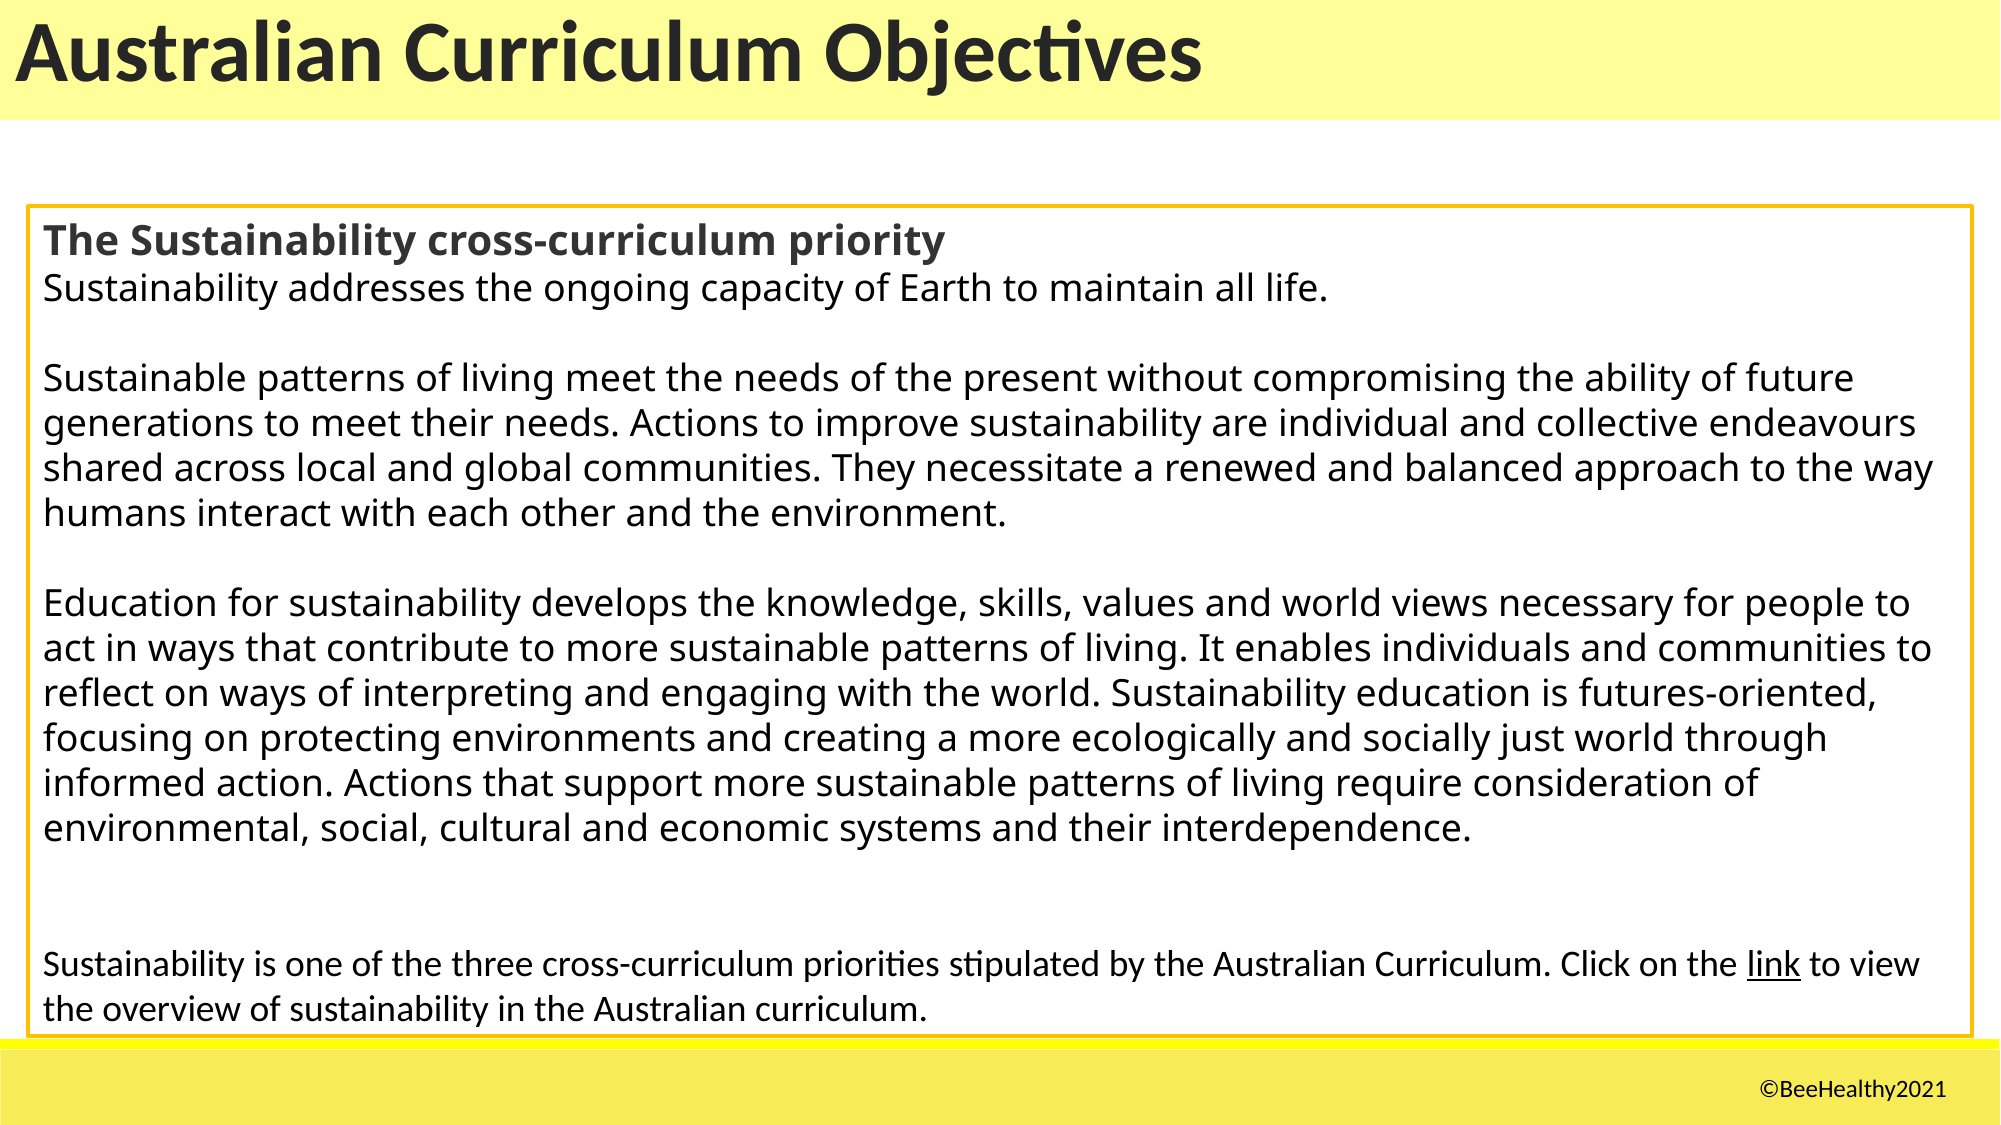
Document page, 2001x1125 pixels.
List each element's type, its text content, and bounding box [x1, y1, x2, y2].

text_box The Sustainability cross-curriculum priority Sustainability addresses the ongoing capacity of Earth to maintain all life. Sustainable patterns of living meet the needs of the present without compromising the ability of future generations to meet their needs. Actions to improve sustainability are individual and collective endeavours shared across local and global communities. They necessitate a renewed and balanced approach to the way humans interact with each other and the environment. Education for sustainability develops the knowledge, skills, values and world views necessary for people to act in ways that contribute to more sustainable patterns of living. It enables individuals and communities to reflect on ways of interpreting and engaging with the world. Sustainability education is futures-oriented, focusing on protecting environments and creating a more ecologically and socially just world through informed action. Actions that support more sustainable patterns of living require consideration of environmental, social, cultural and economic systems and their interdependence. Sustainability is one of the three cross-curriculum priorities stipulated by the Australian Curriculum. Click on the link to view the overview of sustainability in the Australian curriculum. [28, 206, 1972, 1037]
table_header Australian Curriculum Objectives [0, 0, 2000, 120]
